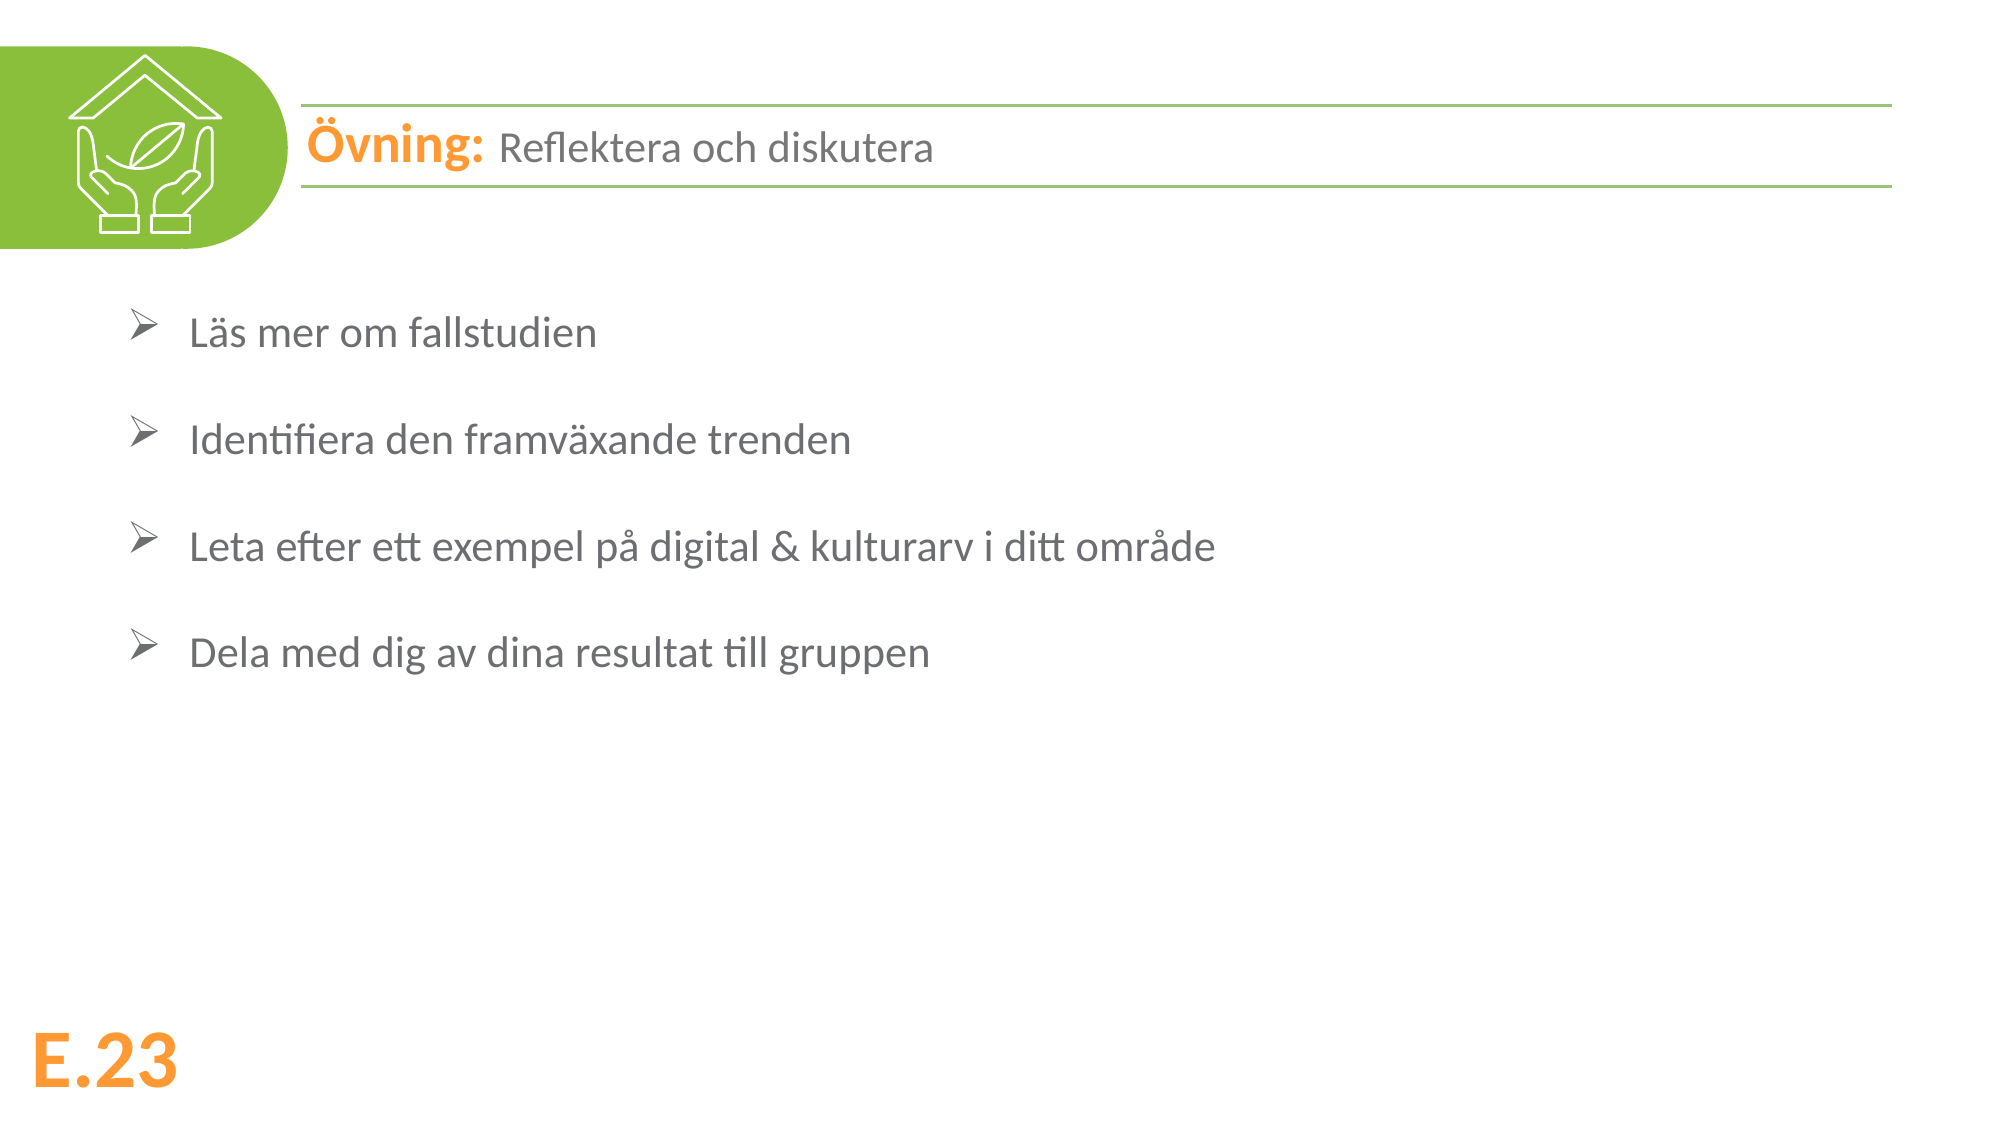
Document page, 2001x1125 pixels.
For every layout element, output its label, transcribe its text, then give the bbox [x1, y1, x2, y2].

list Läs mer om fallstudien Identifiera den framväxande trenden Leta efter ett exempel på digital & kulturarv i ditt område Dela med dig av dina resultat till gruppen [106, 283, 1904, 998]
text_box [68, 54, 222, 233]
text_box [0, 46, 288, 249]
text_box E.23 [11, 1019, 300, 1125]
list Övning: Reflektera och diskutera [287, 77, 1893, 249]
